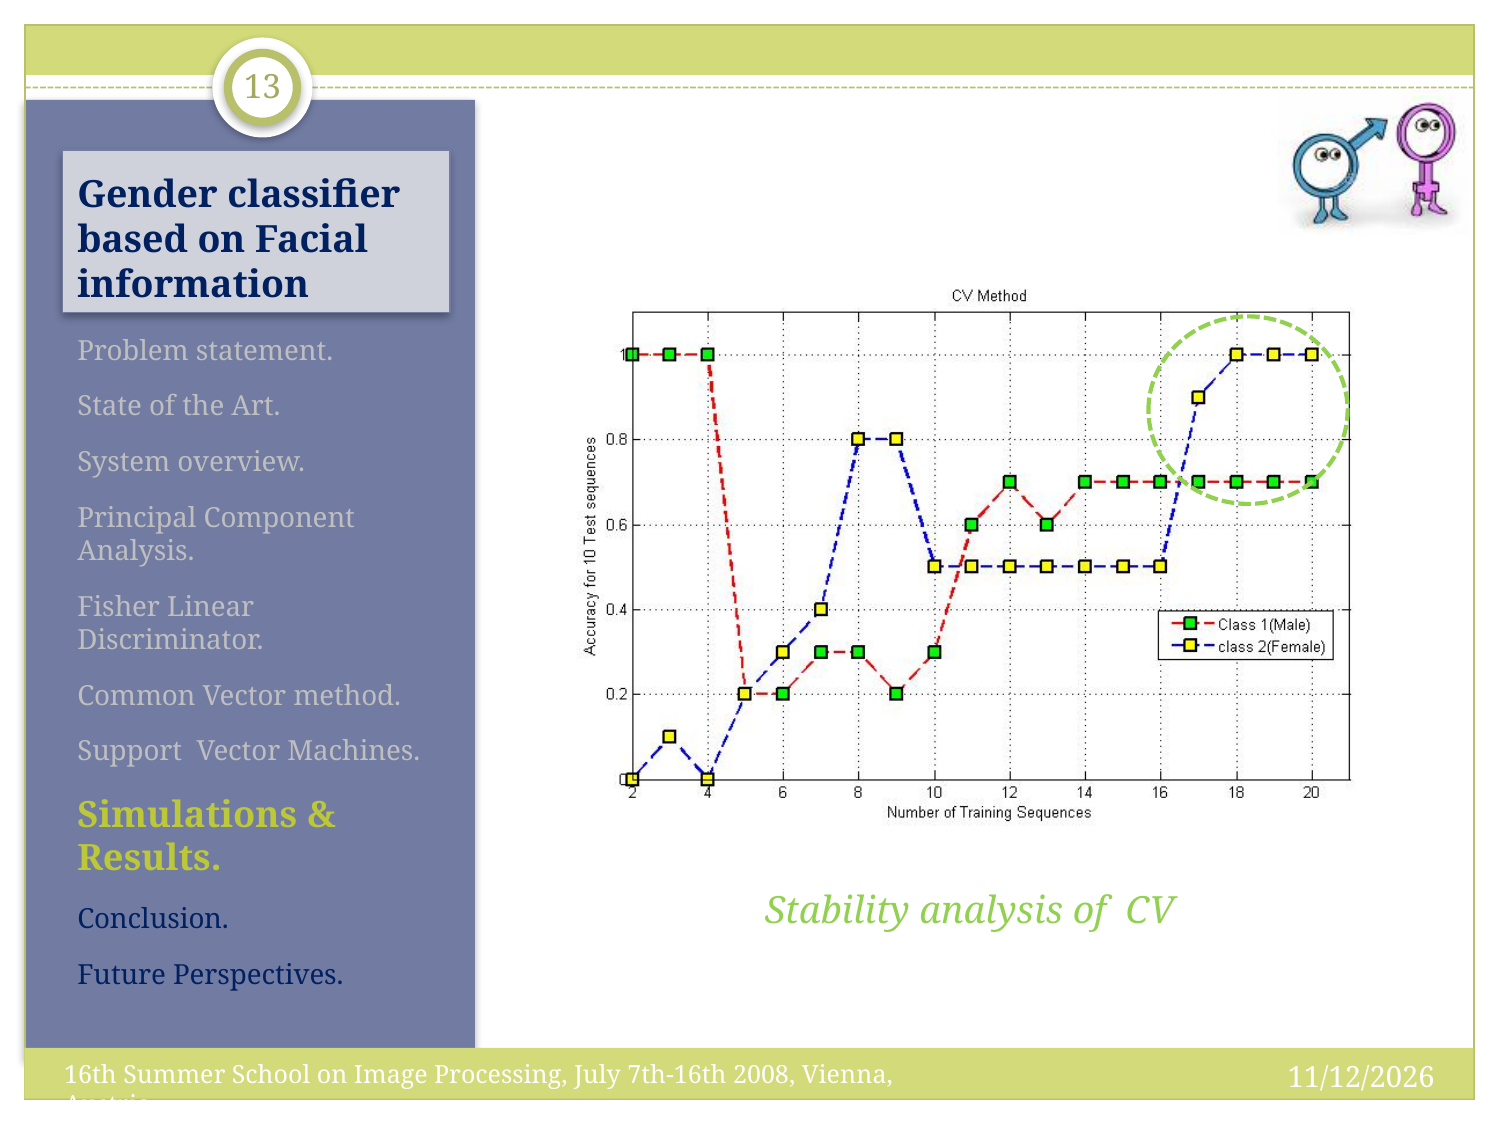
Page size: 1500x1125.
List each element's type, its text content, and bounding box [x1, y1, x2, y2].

list Problem statement. State of the Art. System overview. Principal Component Analysis. Fisher Linear Discriminator. Common Vector method. Support Vector Machines. Simulations & Results. Conclusion. Future Perspectives. [62, 324, 450, 1005]
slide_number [950, 1050, 1450, 1111]
slide_number 13 [225, 51, 300, 124]
title Gender classifier based on Facial information [62, 149, 451, 313]
text_box Stability analysis of CV [749, 878, 1219, 939]
picture [1277, 90, 1471, 235]
footer 16th Summer School on Image Processing, July 7th-16th 2008, Vienna, Austria. [49, 1051, 997, 1112]
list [512, 270, 1438, 842]
